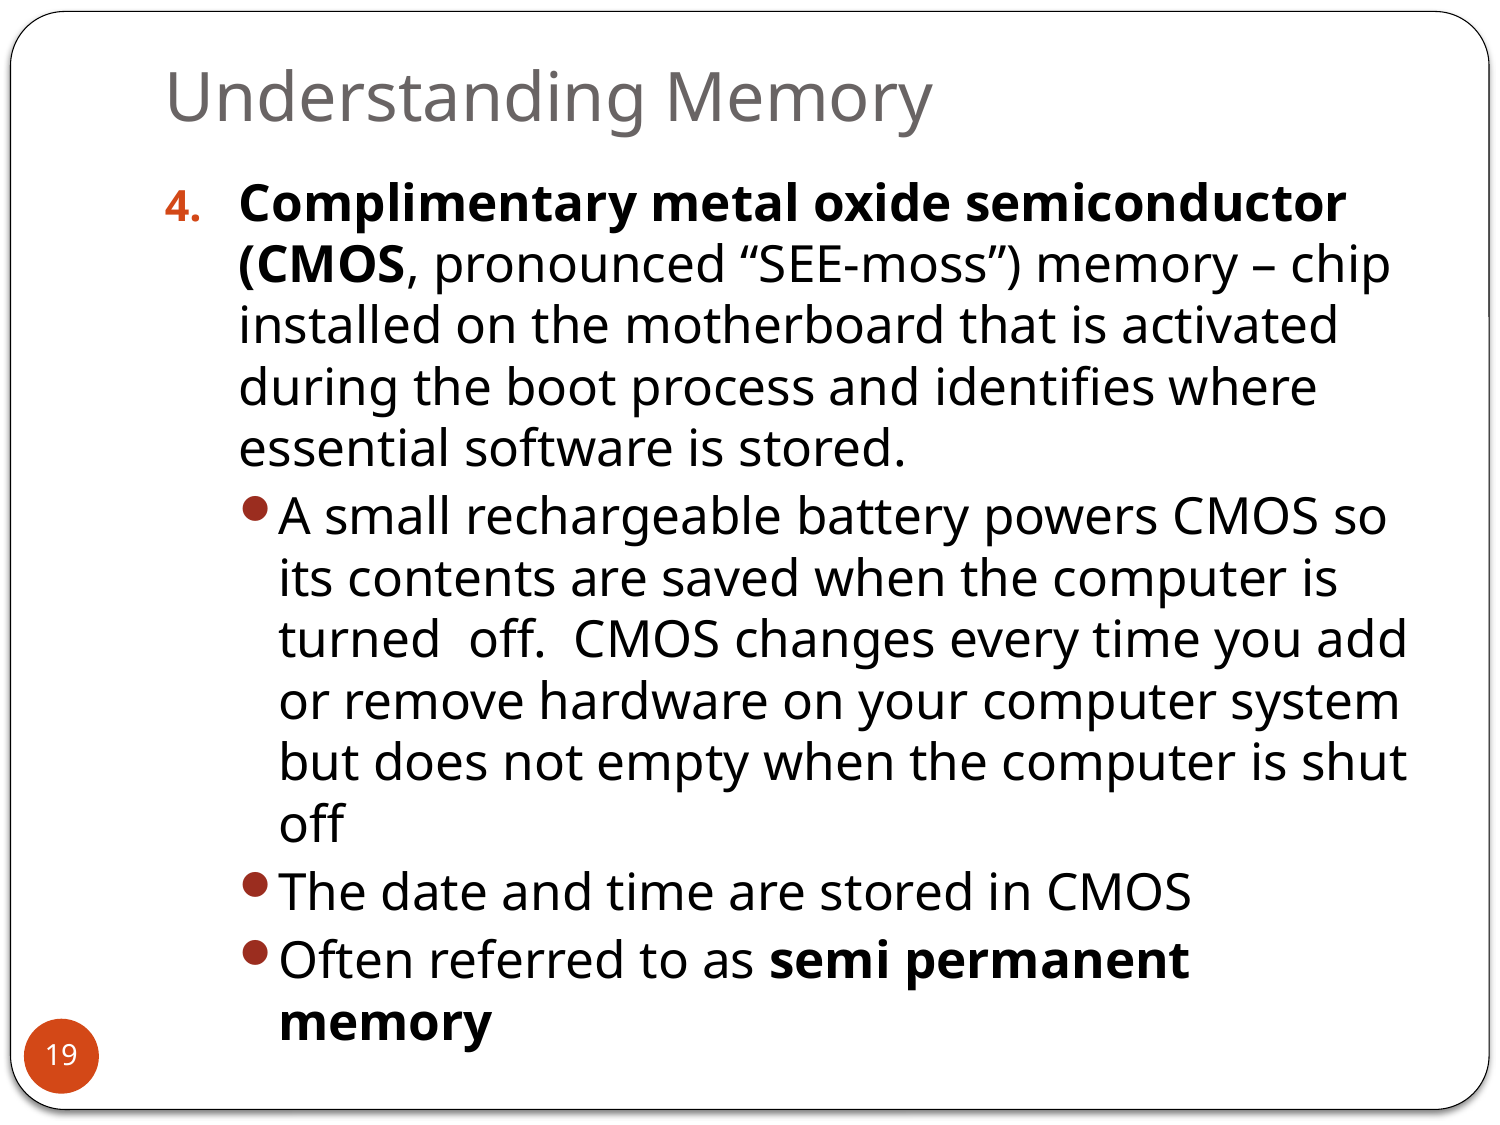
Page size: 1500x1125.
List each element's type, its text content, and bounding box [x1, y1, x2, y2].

slide_number 19 [23, 1018, 99, 1094]
list Complimentary metal oxide semiconductor (CMOS, pronounced “SEE-moss”) memory – chip installed on the motherboard that is activated during the boot process and identifies where essential software is stored. A small rechargeable battery powers CMOS so its contents are saved when the computer is turned off. CMOS changes every time you add or remove hardware on your computer system but does not empty when the computer is shut off The date and time are stored in CMOS Often referred to as semi permanent memory [150, 162, 1425, 1075]
title Understanding Memory [150, 45, 1425, 150]
